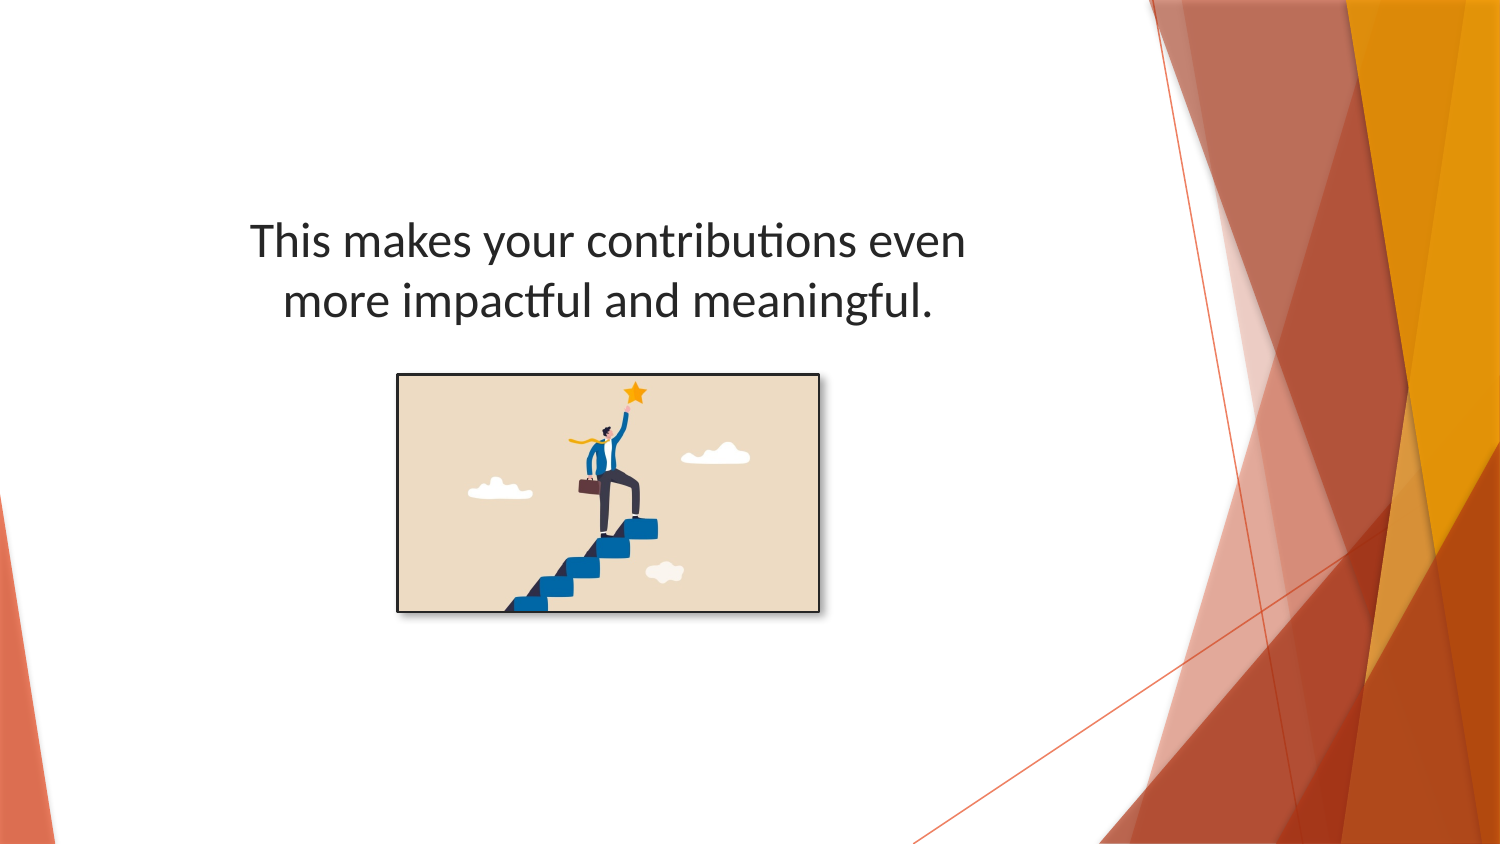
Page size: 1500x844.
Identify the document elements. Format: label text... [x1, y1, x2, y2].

picture [398, 375, 819, 612]
list This makes your contributions even more impactful and meaningful. [218, 167, 998, 369]
